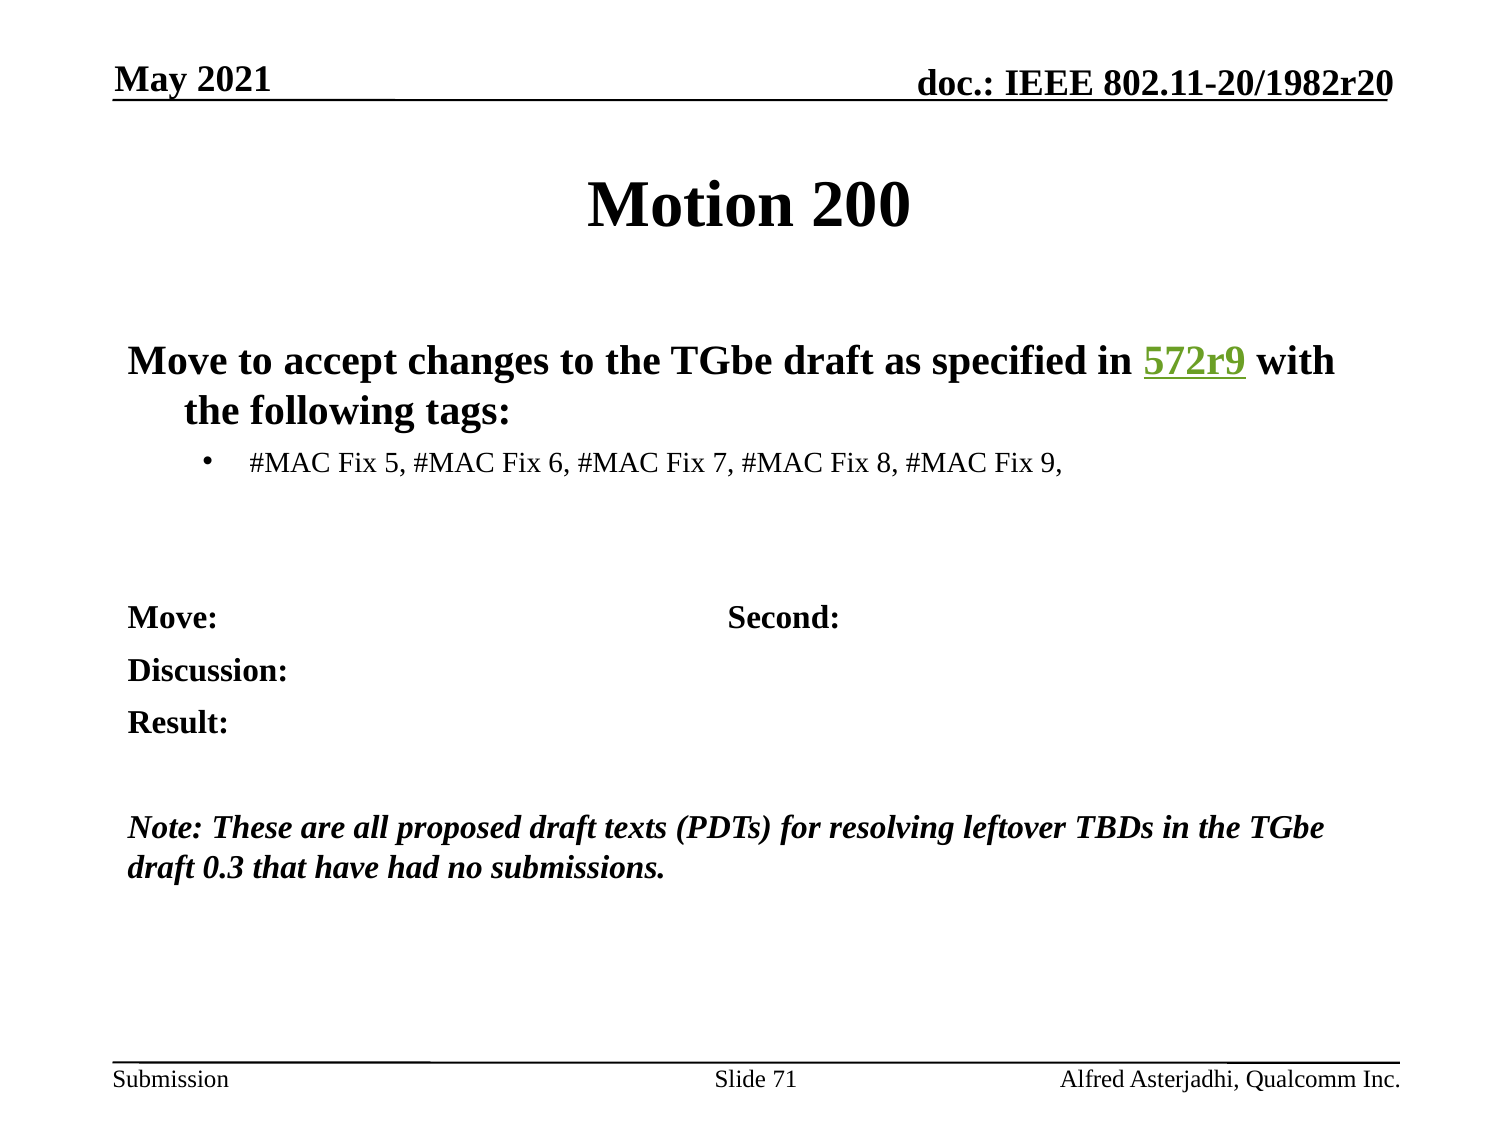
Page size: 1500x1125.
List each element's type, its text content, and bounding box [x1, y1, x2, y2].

list Move to accept changes to the TGbe draft as specified in 572r9 with the following tags: #MAC Fix 5, #MAC Fix 6, #MAC Fix 7, #MAC Fix 8, #MAC Fix 9, Move: Second: Discussion: Result: Note: These are all proposed draft texts (PDTs) for resolving leftover TBDs in the TGbe draft 0.3 that have had no submissions. [112, 324, 1388, 1000]
title Motion 200 [112, 112, 1388, 288]
footer Alfred Asterjadhi, Qualcomm Inc. [878, 1061, 1402, 1093]
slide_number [114, 54, 423, 100]
slide_number Slide 71 [712, 1061, 800, 1123]
